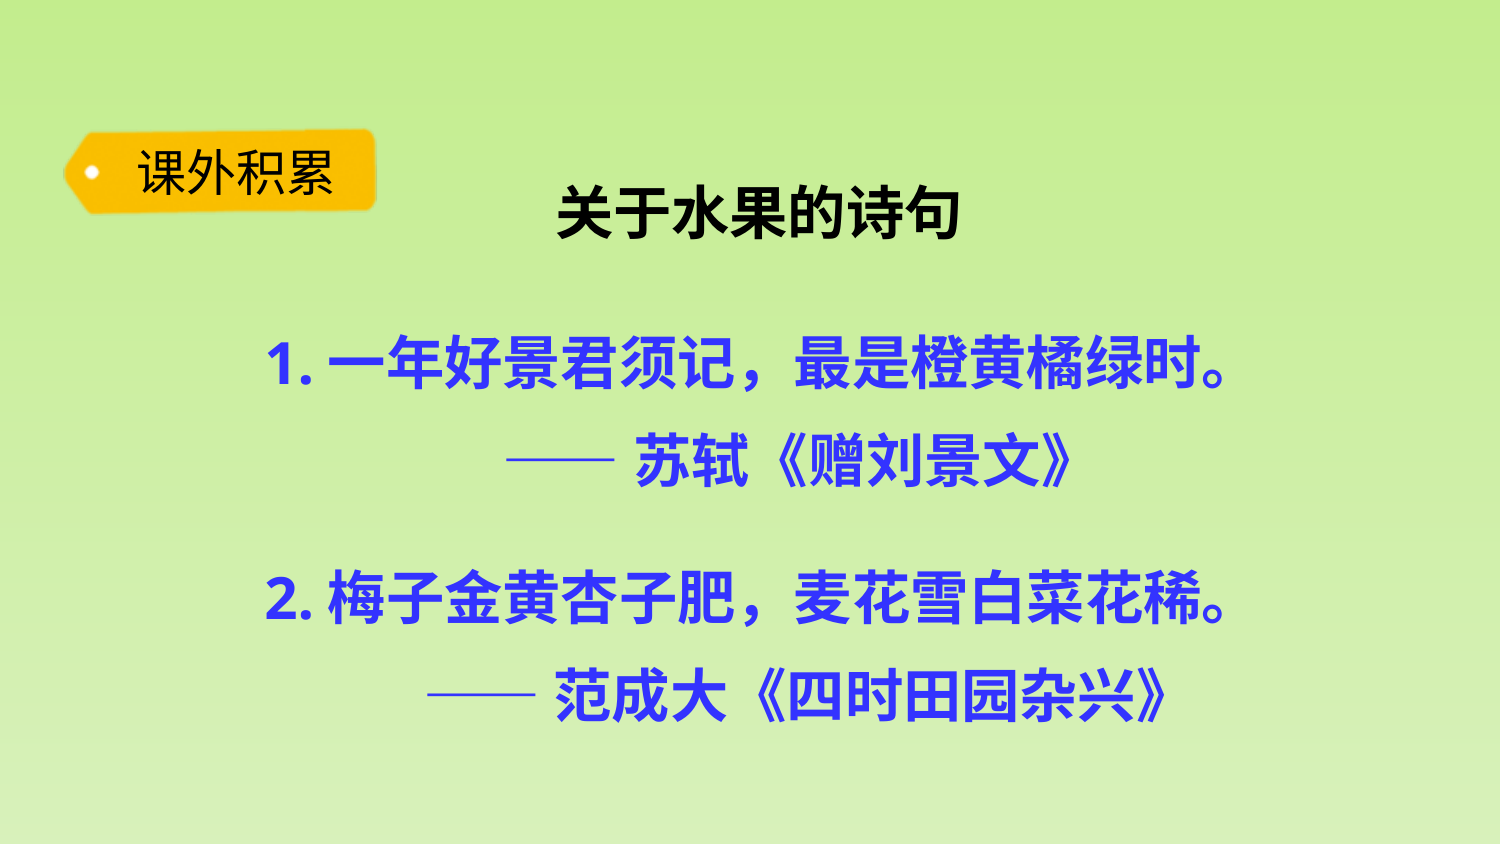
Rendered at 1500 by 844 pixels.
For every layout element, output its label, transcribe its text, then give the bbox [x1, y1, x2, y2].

text_box 2.梅子金黄杏子肥，麦花雪白菜花稀。 ——范成大《四时田园杂兴》 [249, 526, 1356, 737]
text_box 关于水果的诗句 [540, 168, 1065, 254]
text_box 1.一年好景君须记，最是橙黄橘绿时。 ——苏轼《赠刘景文》 [249, 291, 1356, 502]
picture [49, 124, 388, 220]
